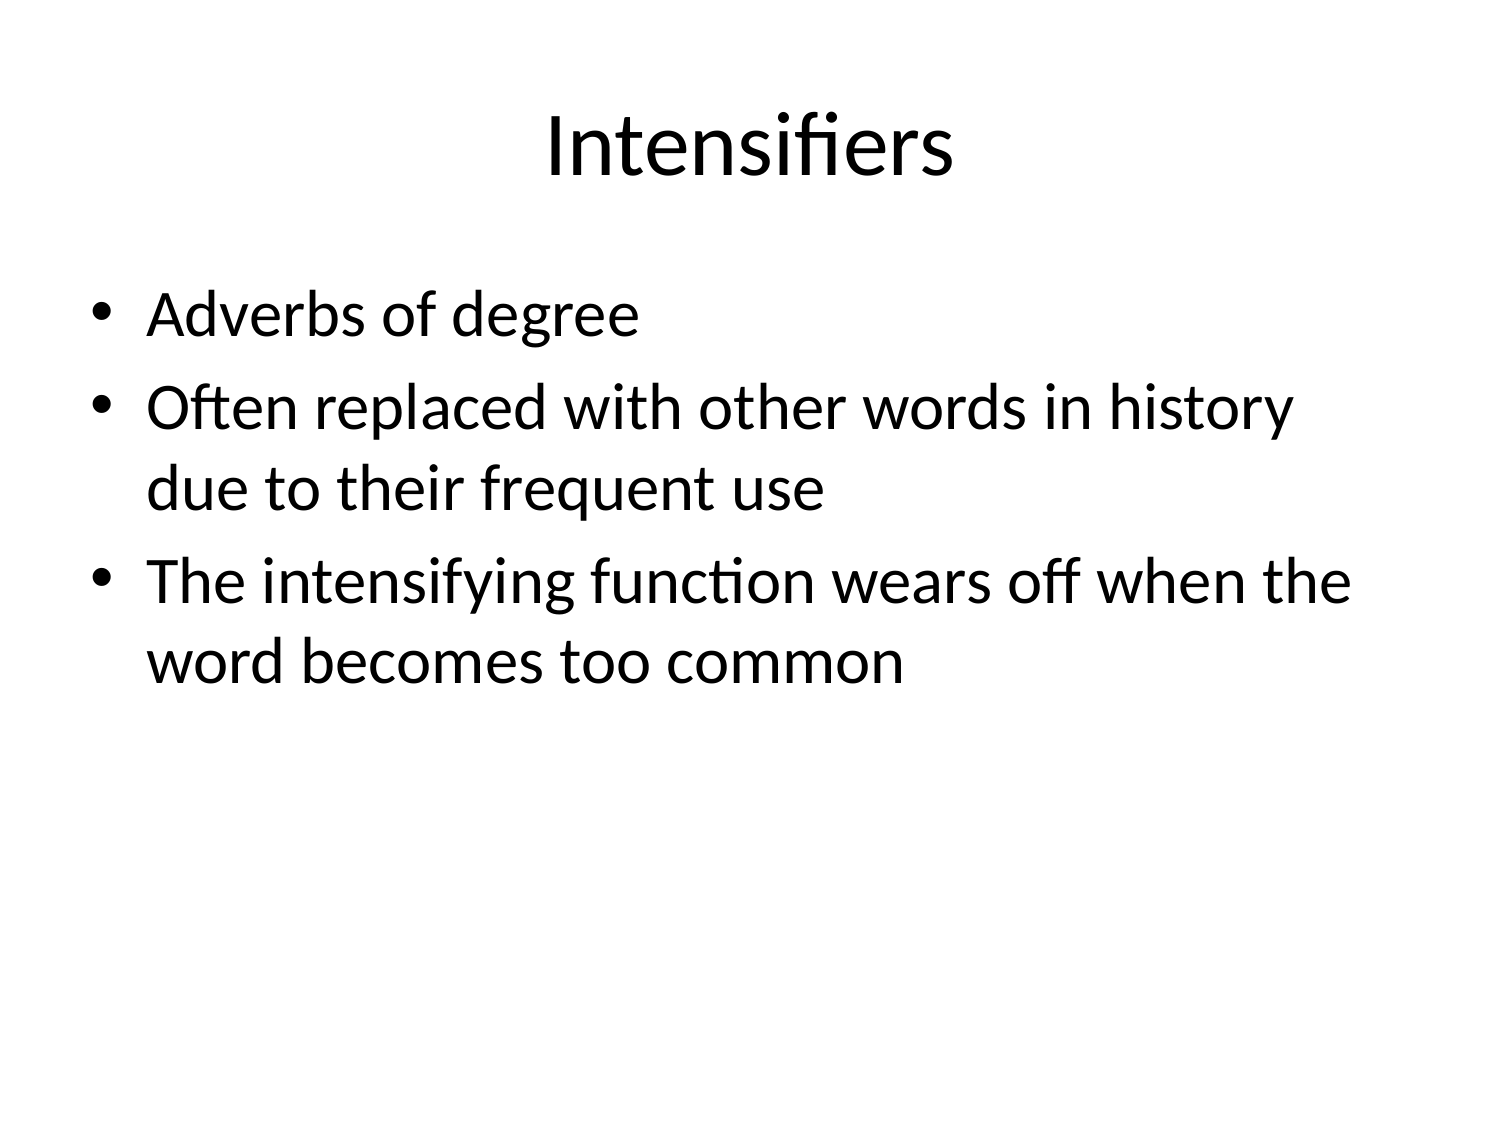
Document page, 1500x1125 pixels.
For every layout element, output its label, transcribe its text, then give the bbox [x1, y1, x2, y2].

title Intensifiers [75, 45, 1425, 233]
list Adverbs of degree Often replaced with other words in history due to their frequent use The intensifying function wears off when the word becomes too common [75, 262, 1425, 1005]
